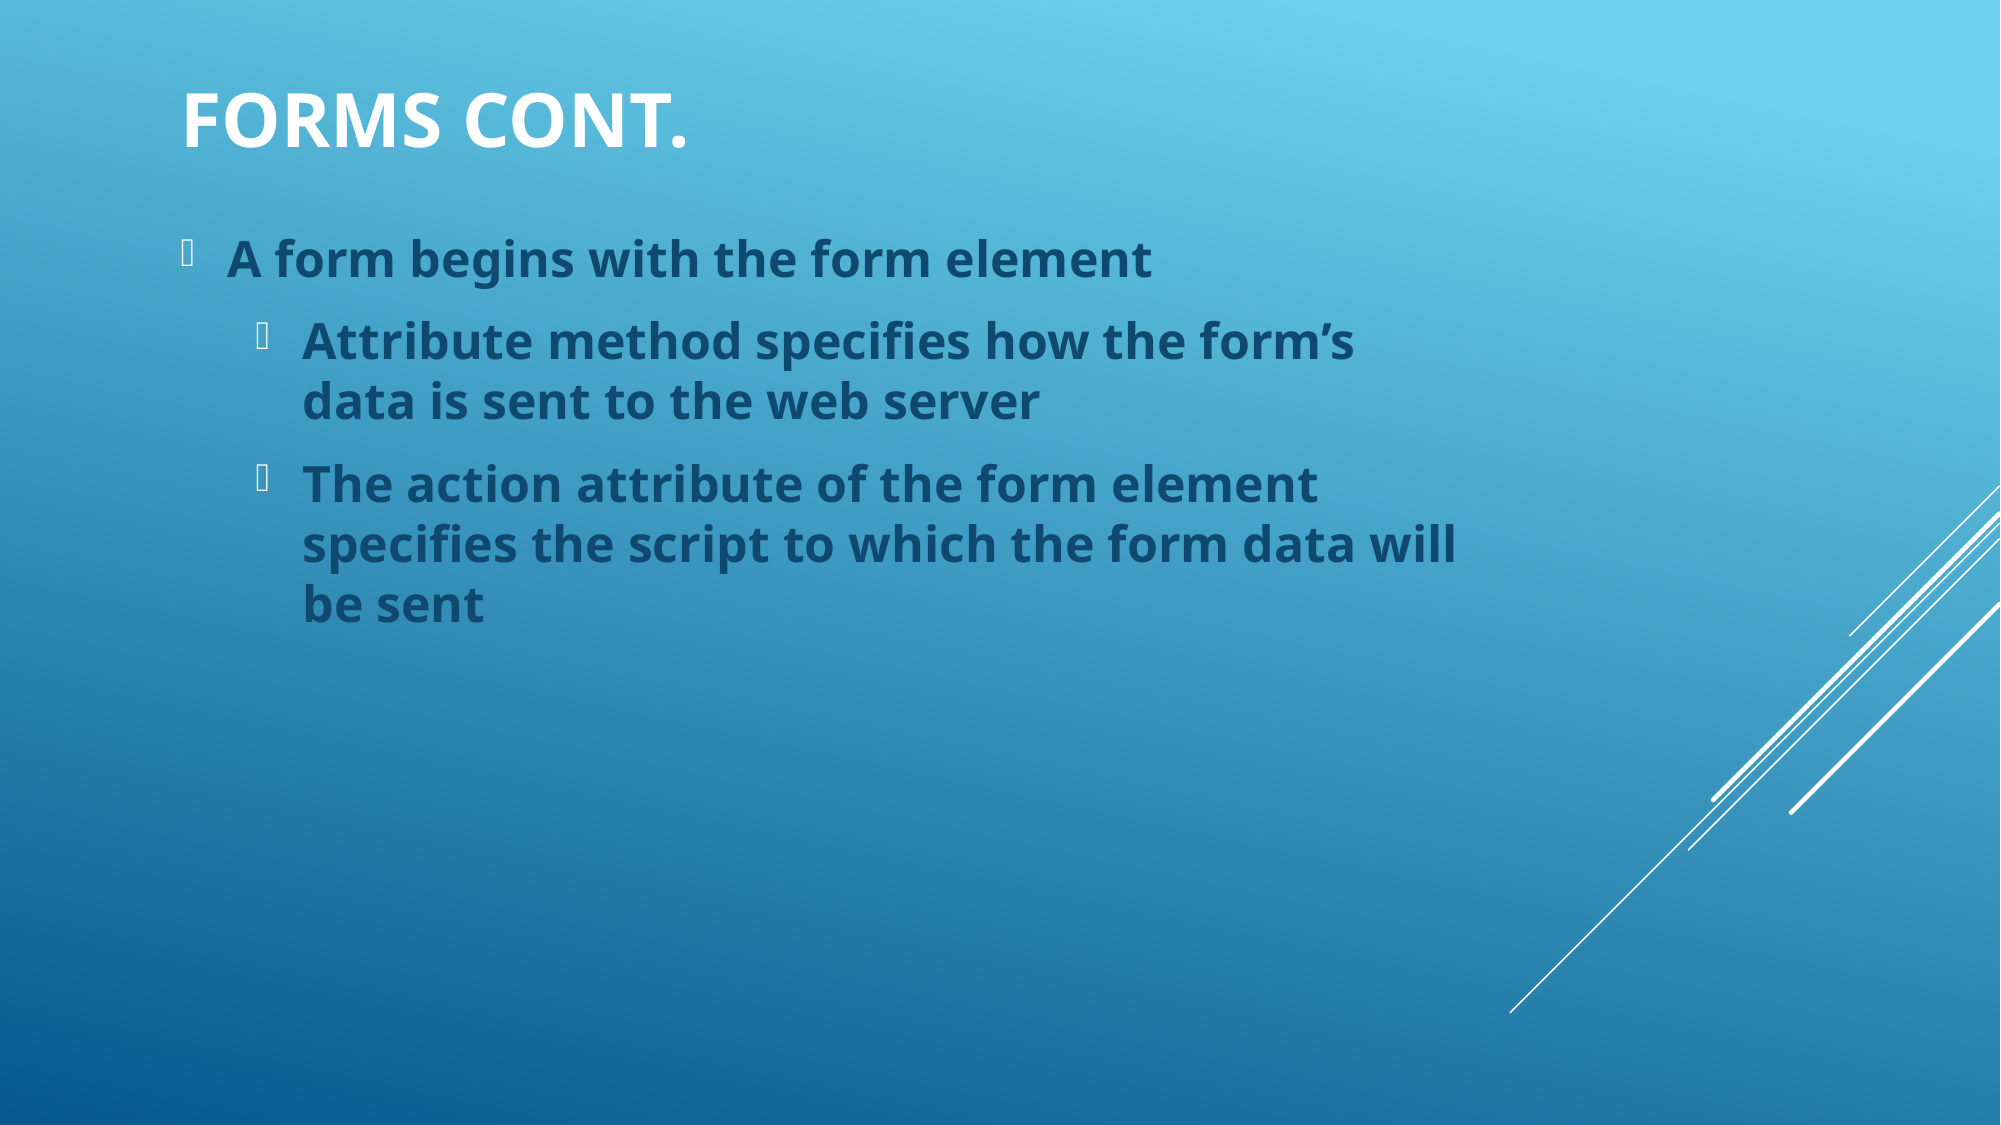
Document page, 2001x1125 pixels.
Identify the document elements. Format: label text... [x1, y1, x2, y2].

text_box A form begins with the form element Attribute method specifies how the form’s data is sent to the web server The action attribute of the form element specifies the script to which the form data will be sent [165, 219, 1479, 1025]
text_box Forms Cont. [165, 65, 740, 171]
